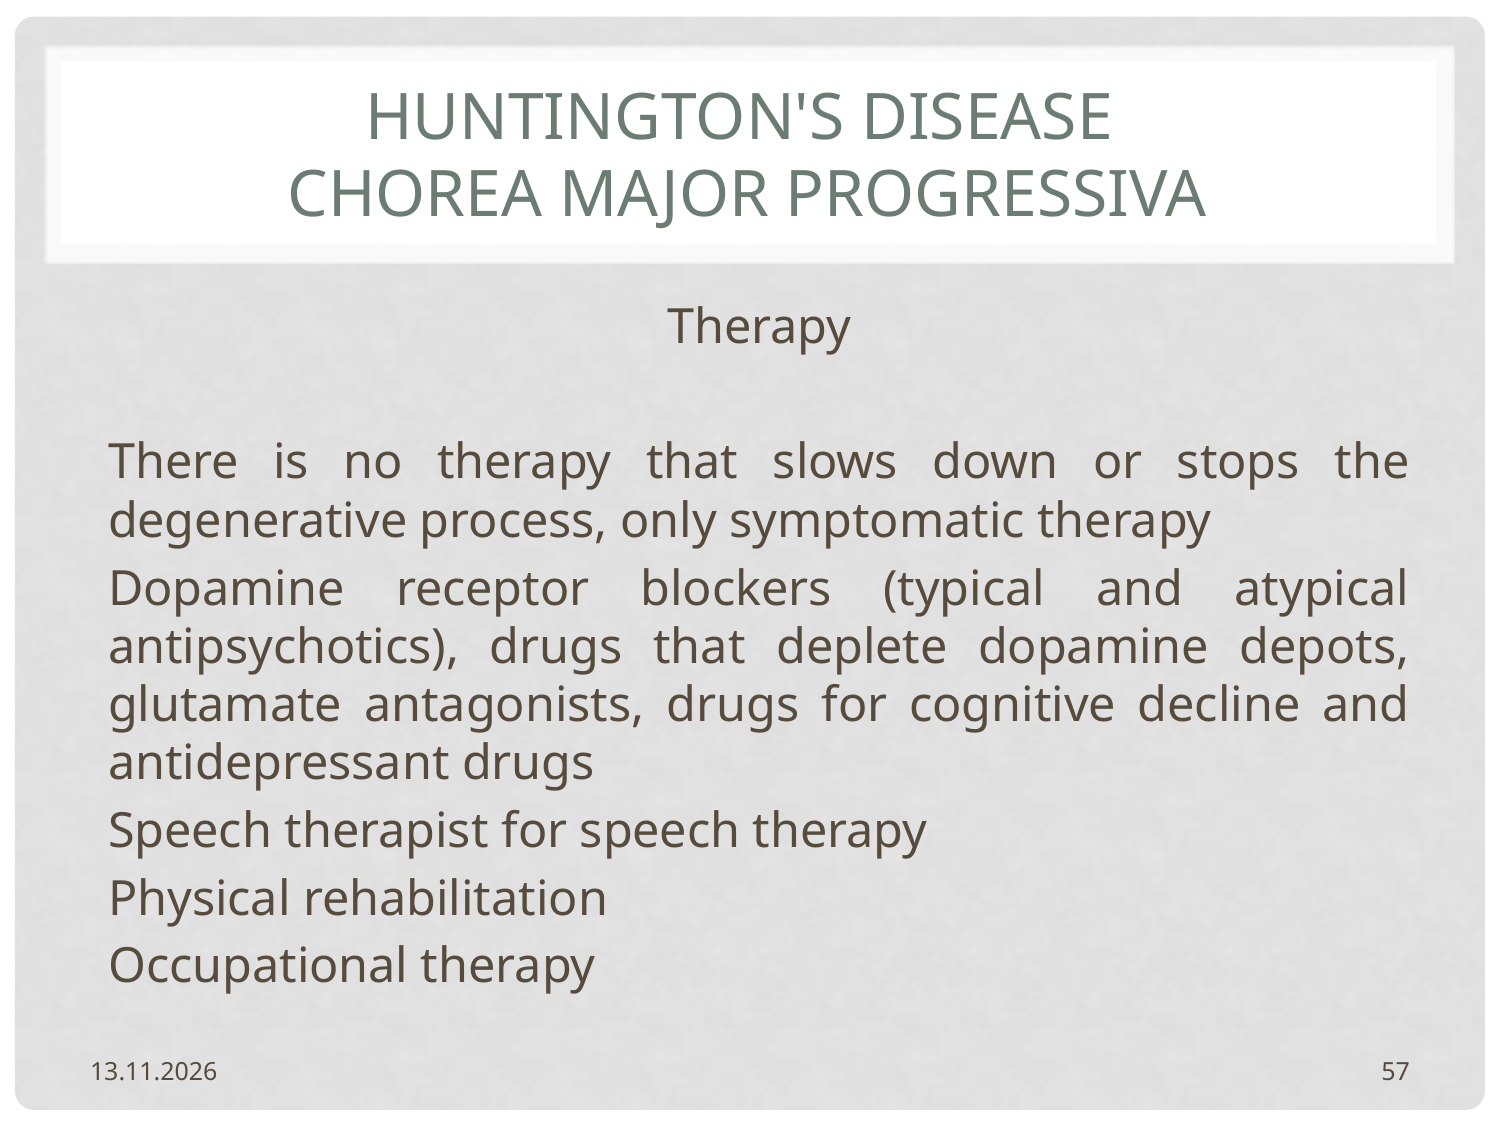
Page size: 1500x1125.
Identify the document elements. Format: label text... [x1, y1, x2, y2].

title HUNTINGTON'S DISEASE Chorea major progressiva [69, 66, 1425, 238]
list Therapy There is no therapy that slows down or stops the degenerative process, only symptomatic therapy Dopamine receptor blockers (typical and atypical antipsychotics), drugs that deplete dopamine depots, glutamate antagonists, drugs for cognitive decline and antidepressant drugs Speech therapist for speech therapy Physical rehabilitation Occupational therapy [75, 287, 1425, 1005]
slide_number 57 [1074, 1042, 1425, 1103]
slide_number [75, 1042, 425, 1103]
